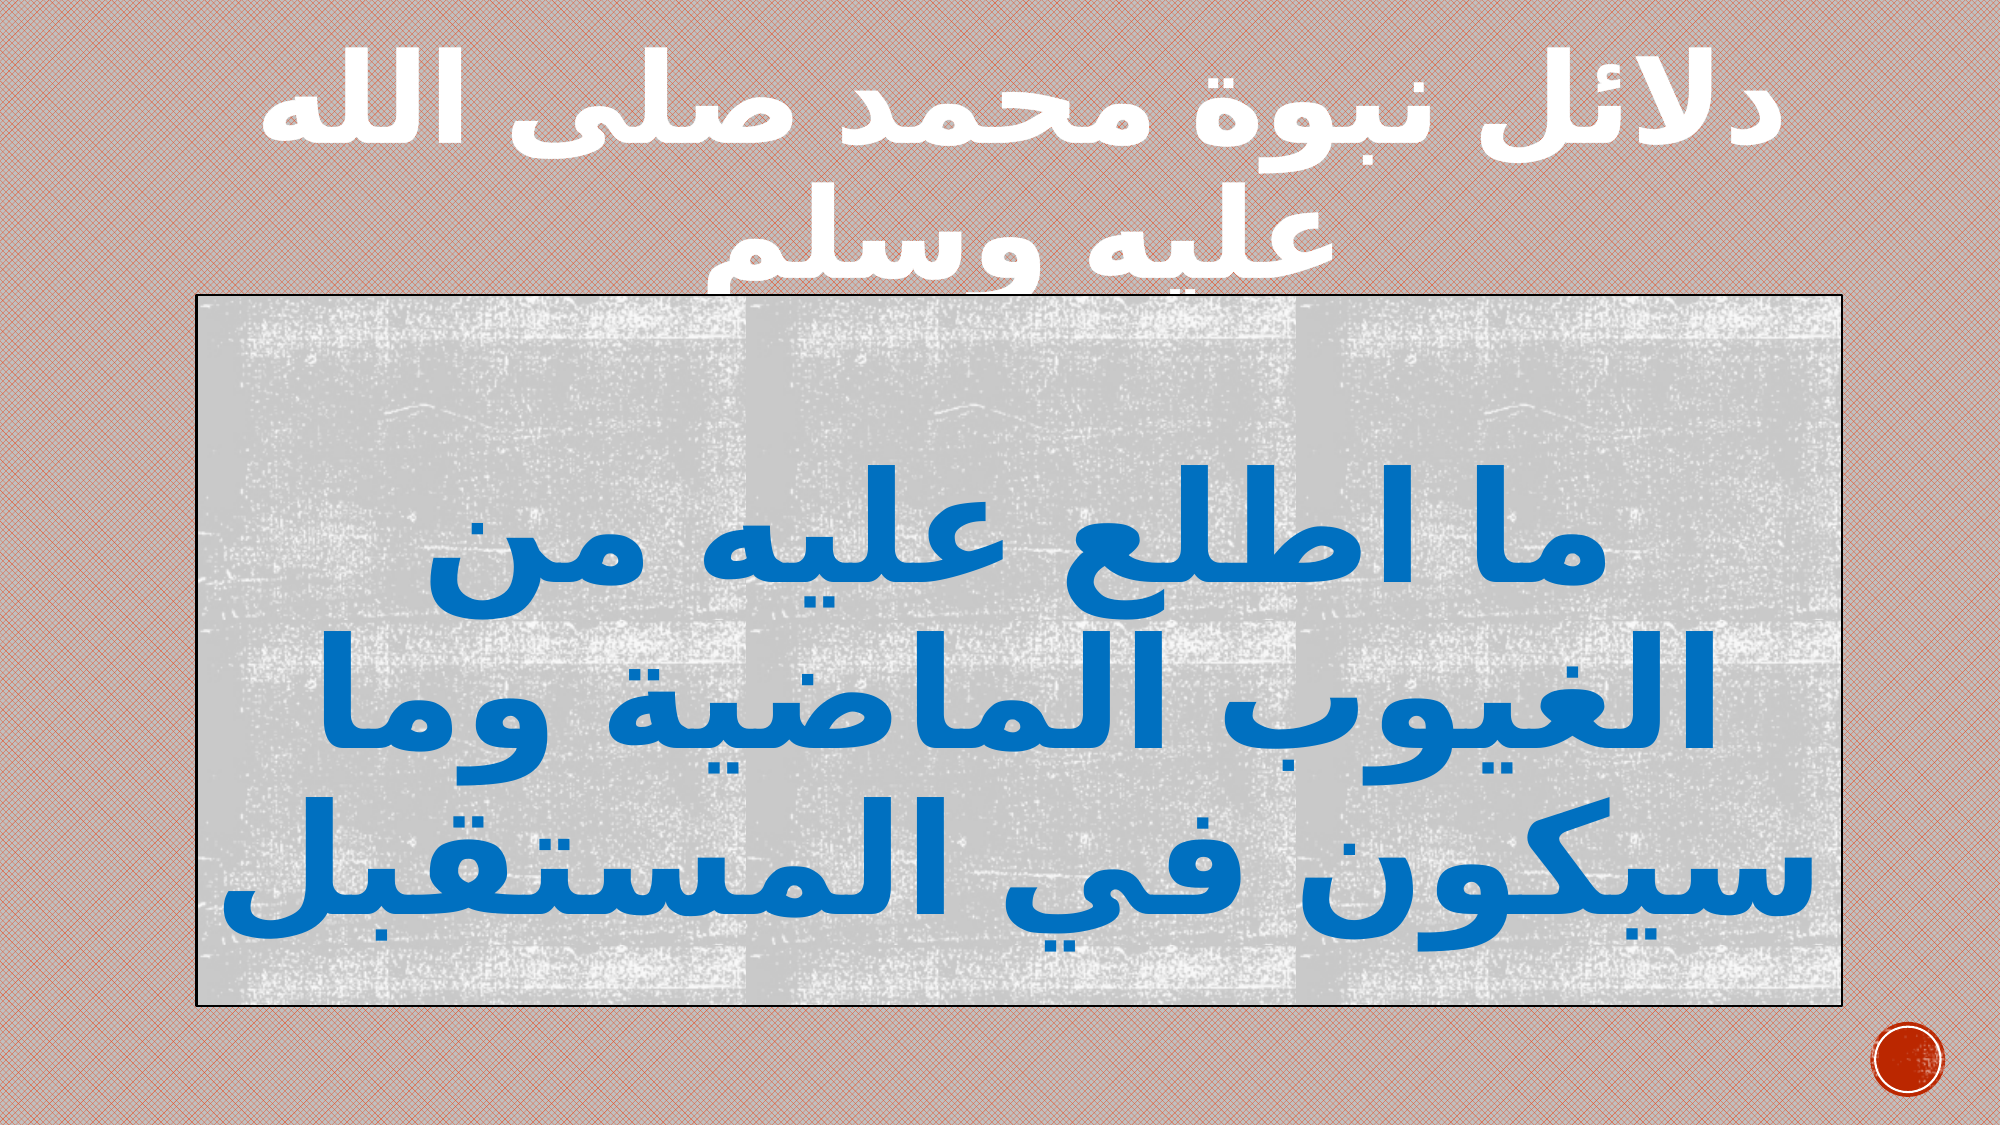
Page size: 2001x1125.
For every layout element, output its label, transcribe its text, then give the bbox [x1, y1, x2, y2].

title دلائل نبوة محمد صلى الله عليه وسلم [232, 44, 1813, 294]
list ما اطلع عليه من الغيوب الماضية وما سيكون في المستقبل [195, 294, 1843, 1007]
